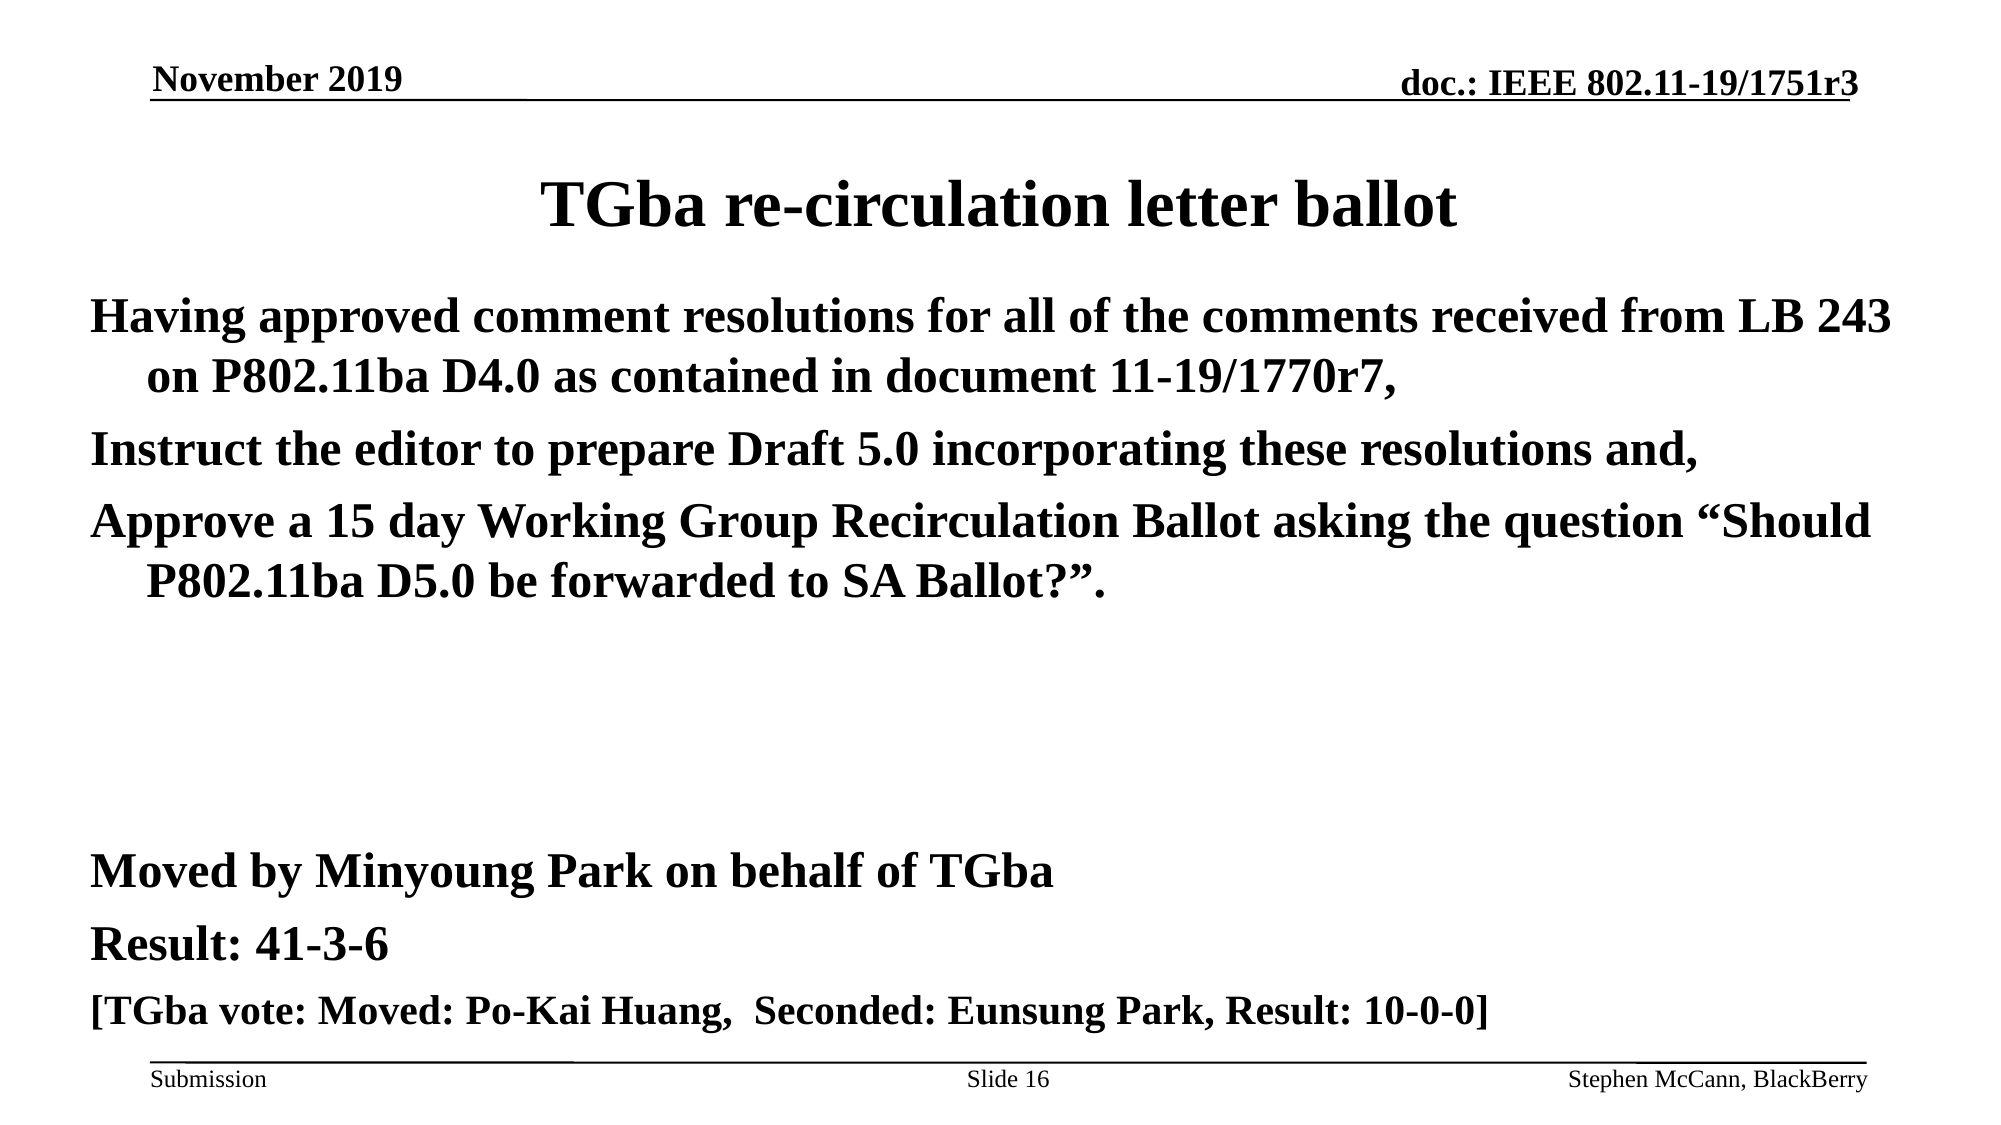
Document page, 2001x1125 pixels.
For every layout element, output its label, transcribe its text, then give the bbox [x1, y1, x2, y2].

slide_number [152, 54, 563, 100]
slide_number Slide 16 [950, 1061, 1067, 1123]
footer Stephen McCann, BlackBerry [1171, 1061, 1869, 1093]
title TGba re-circulation letter ballot [149, 112, 1850, 274]
list Having approved comment resolutions for all of the comments received from LB 243 on P802.11ba D4.0 as contained in document 11-19/1770r7, Instruct the editor to prepare Draft 5.0 incorporating these resolutions and, Approve a 15 day Working Group Recirculation Ballot asking the question “Should P802.11ba D5.0 be forwarded to SA Ballot?”. Moved by Minyoung Park on behalf of TGba Result: 41-3-6 [TGba vote: Moved: Po-Kai Huang, Seconded: Eunsung Park, Result: 10-0-0] [74, 274, 1926, 1063]
